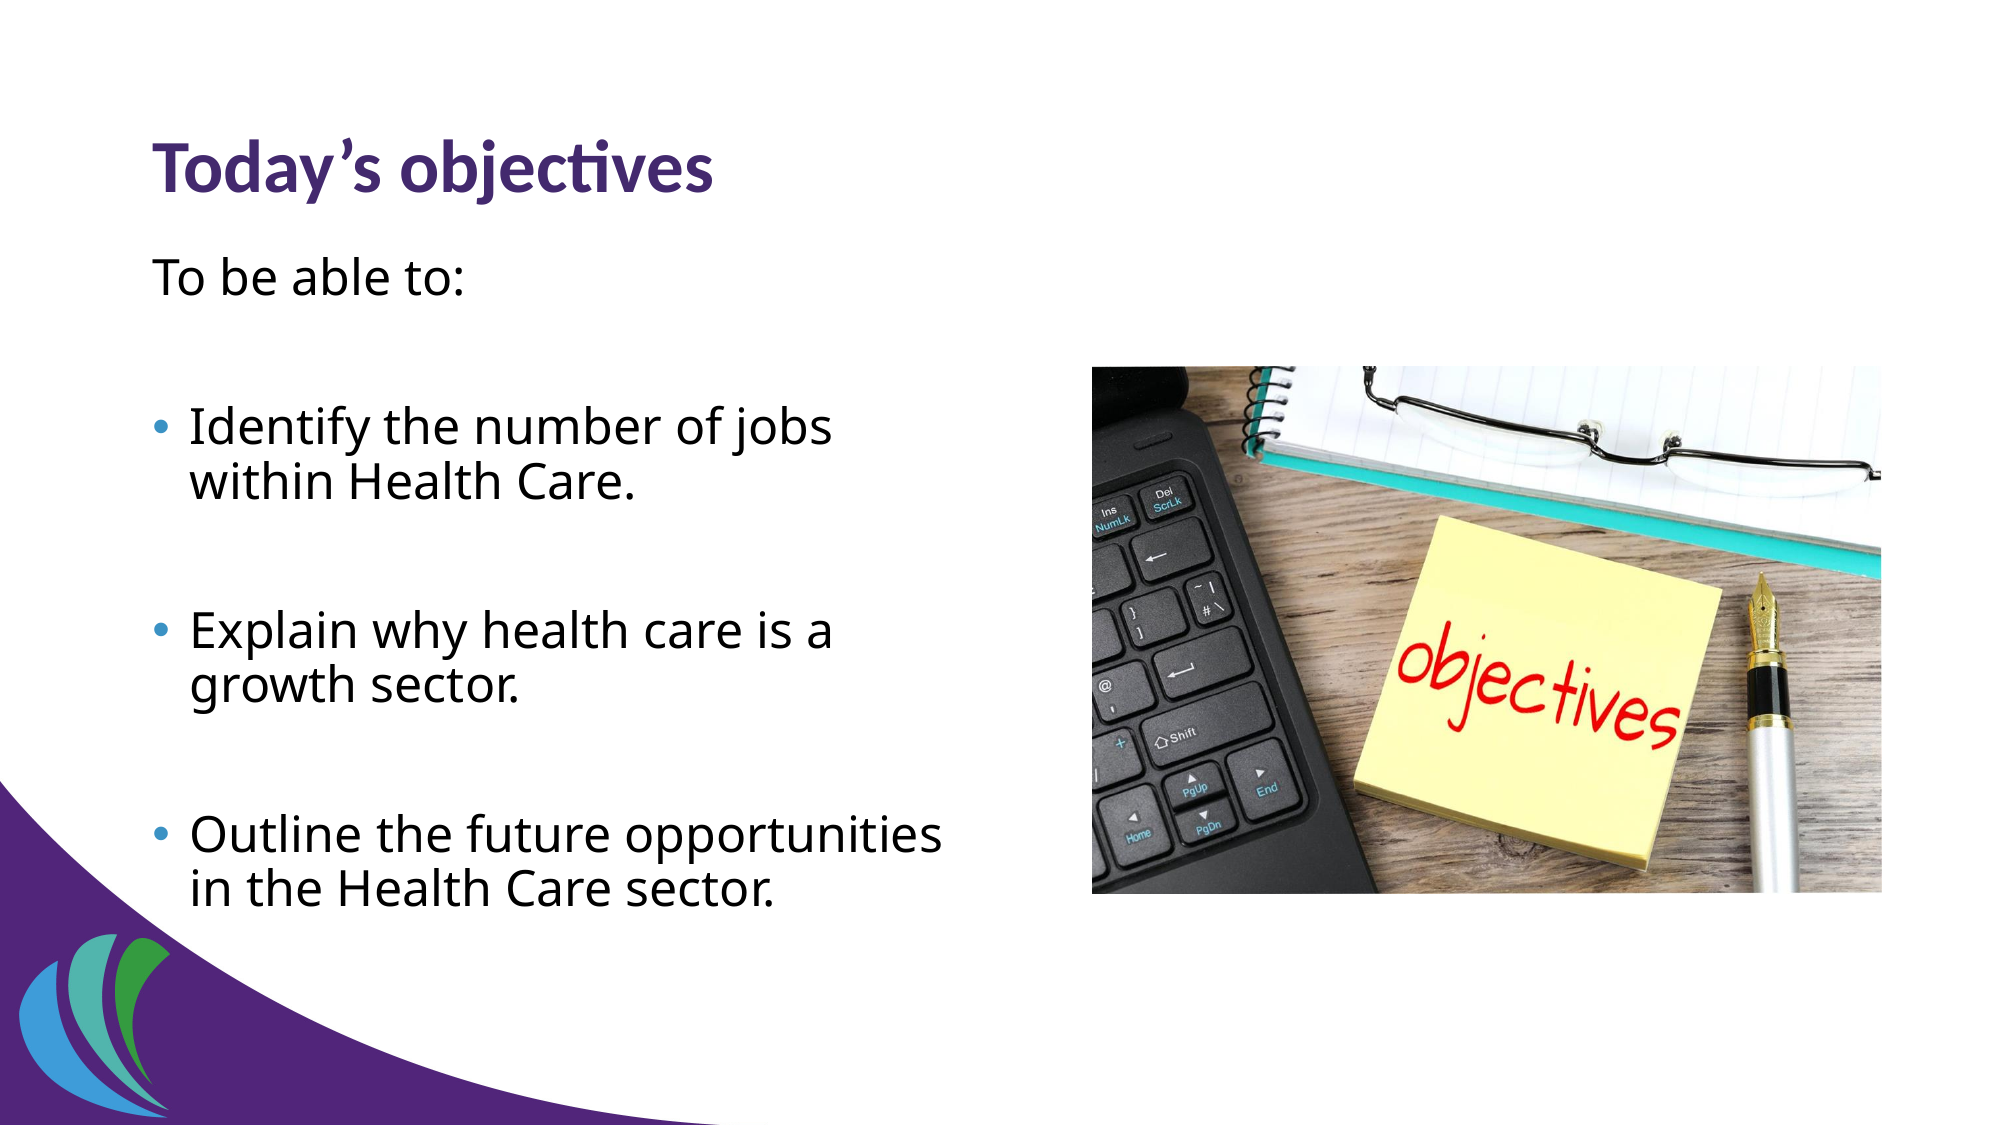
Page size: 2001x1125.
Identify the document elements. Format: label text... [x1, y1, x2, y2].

picture [0, 1, 2000, 1125]
title Today’s objectives [137, 59, 1863, 278]
list To be able to: Identify the number of jobs within Health Care. Explain why health care is a growth sector. Outline the future opportunities in the Health Care sector. [137, 244, 988, 959]
